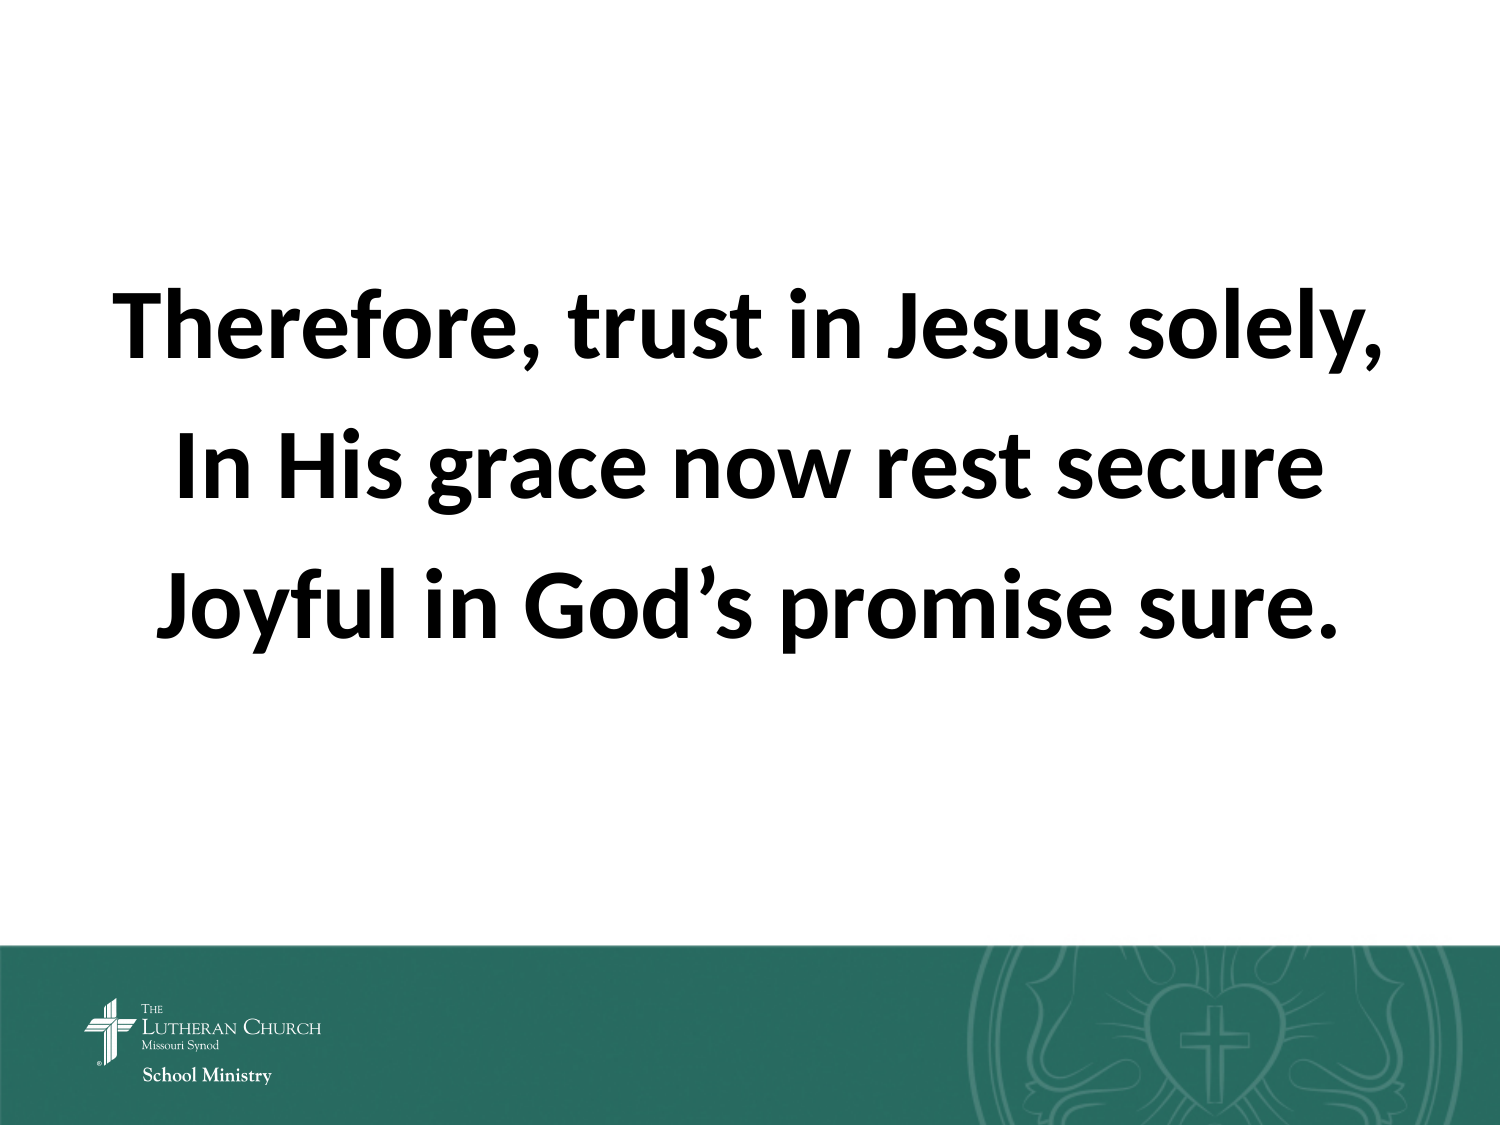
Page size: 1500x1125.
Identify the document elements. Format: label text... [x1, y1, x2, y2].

list Therefore, trust in Jesus solely, In His grace now rest secure Joyful in God’s promise sure. [73, 111, 1428, 975]
picture [0, 0, 1500, 1125]
